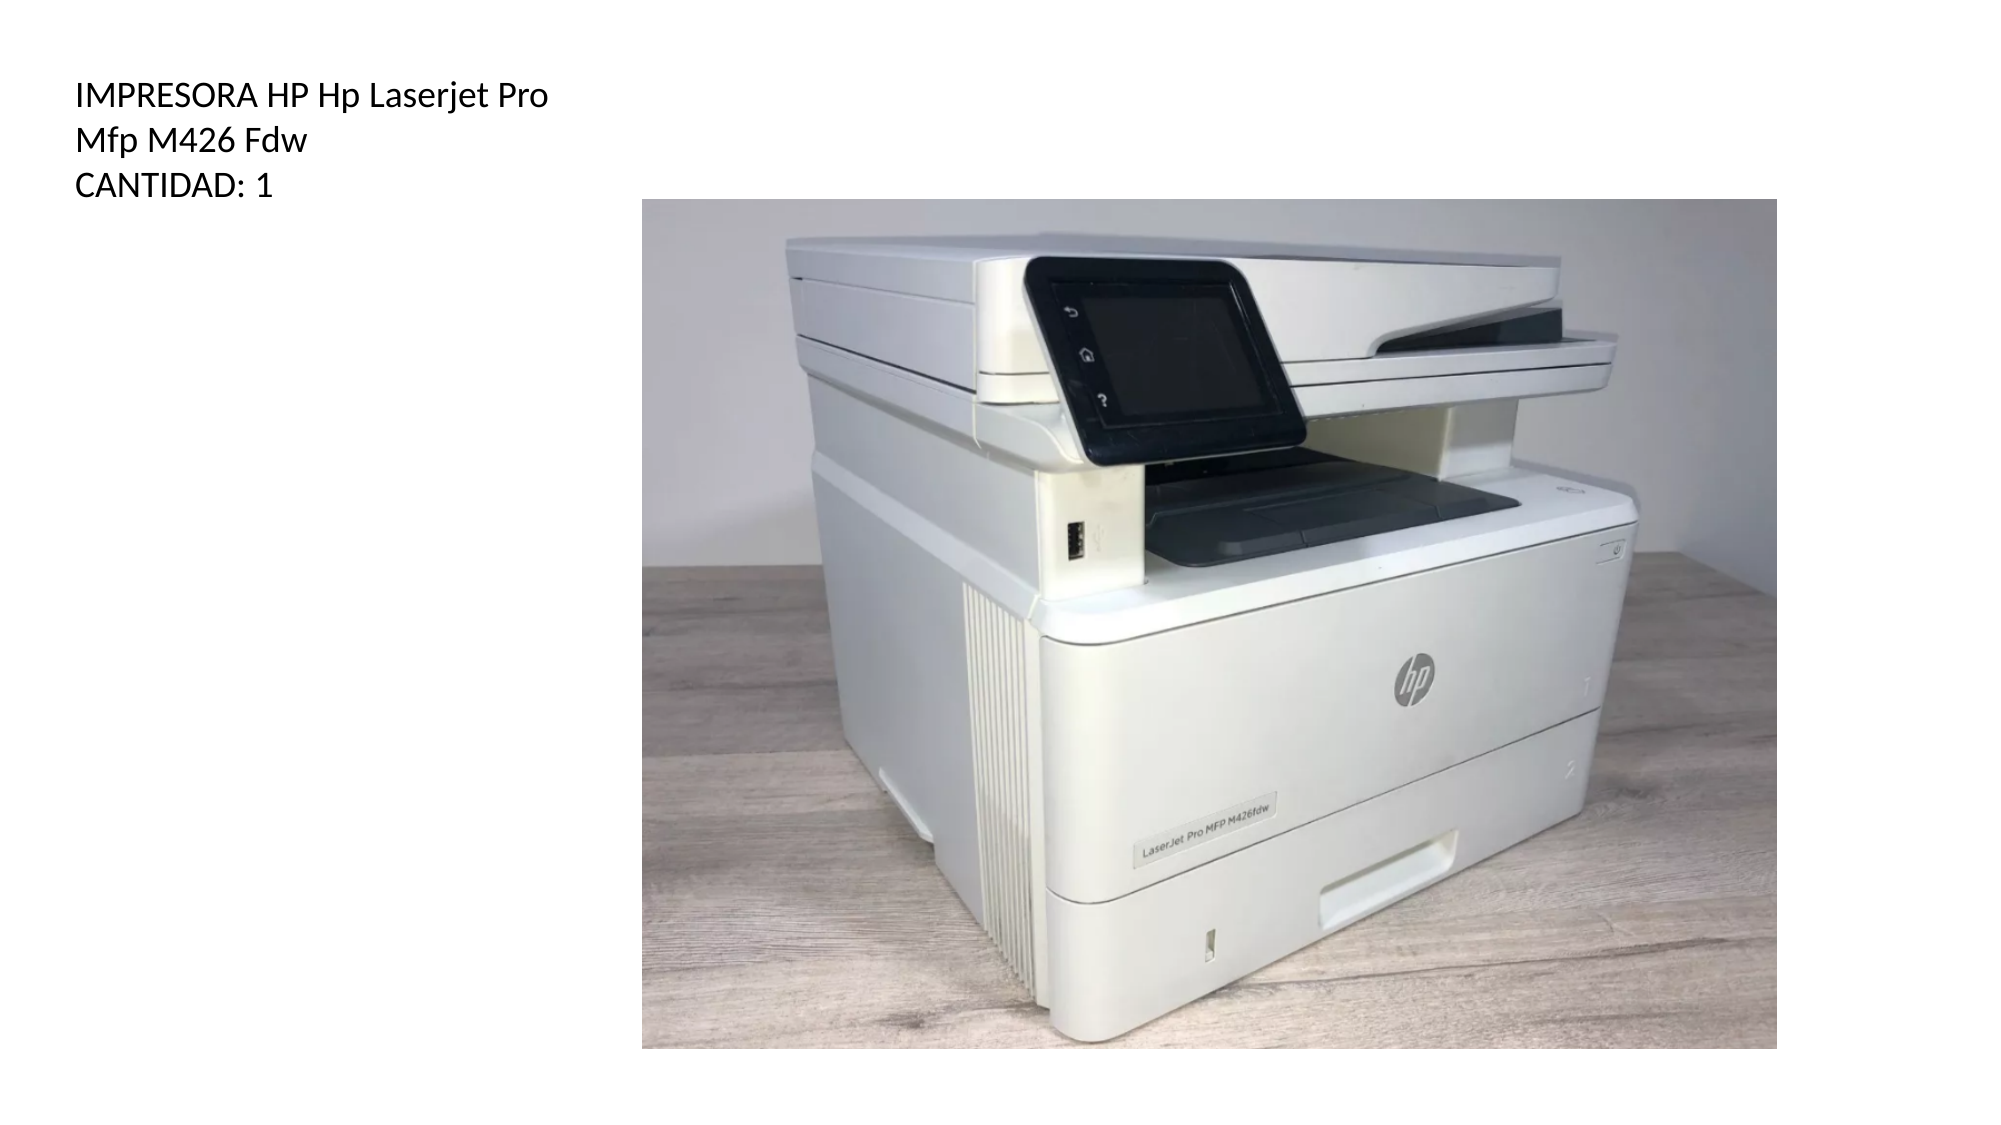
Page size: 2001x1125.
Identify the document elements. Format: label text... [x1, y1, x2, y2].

text_box IMPRESORA HP Hp Laserjet Pro Mfp M426 Fdw CANTIDAD: 1 [60, 62, 625, 213]
picture [642, 199, 1778, 1049]
